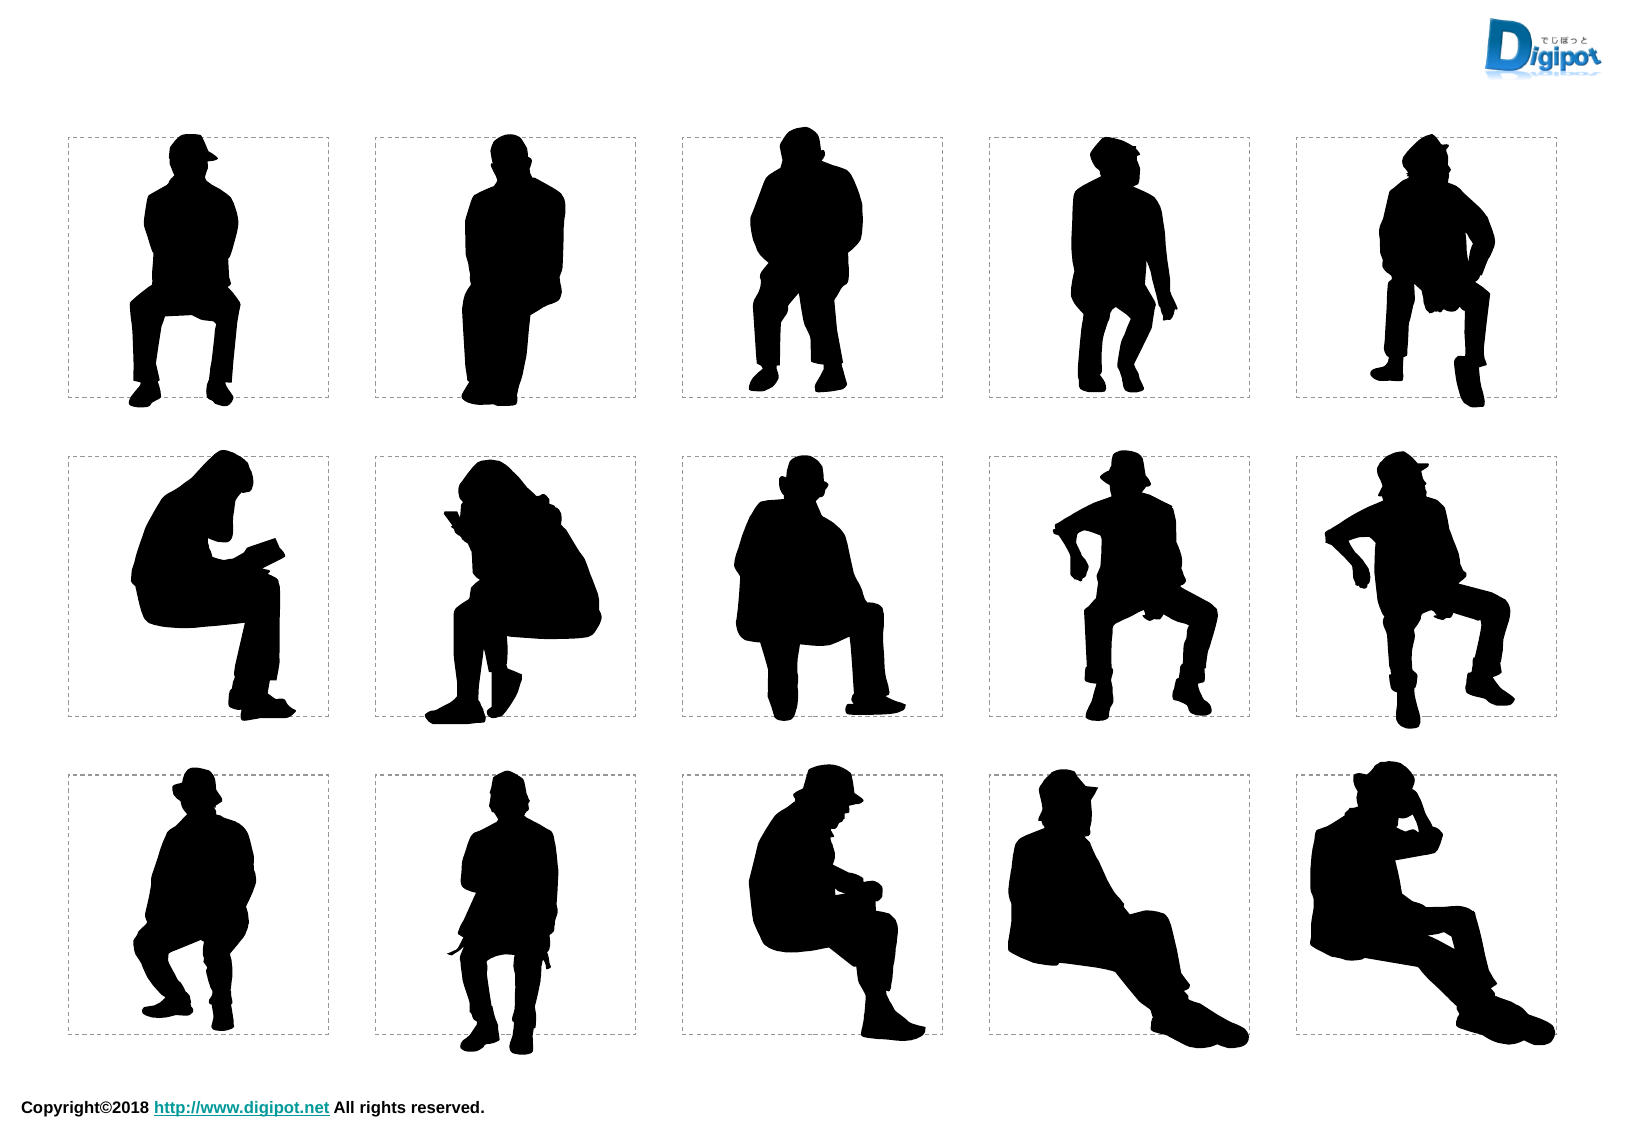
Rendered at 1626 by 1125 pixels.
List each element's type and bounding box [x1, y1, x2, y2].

picture [1485, 18, 1602, 82]
text_box [424, 459, 602, 725]
text_box [461, 134, 566, 406]
text_box [1310, 761, 1556, 1046]
text_box [446, 770, 559, 1055]
text_box [128, 134, 241, 408]
text_box [1324, 451, 1515, 729]
text_box [1370, 134, 1496, 408]
text_box [748, 764, 926, 1041]
text_box [748, 126, 863, 393]
text_box [1052, 450, 1218, 721]
text_box [734, 455, 906, 721]
text_box [130, 450, 297, 721]
text_box [1008, 769, 1249, 1049]
text_box [133, 767, 257, 1031]
text_box [1070, 136, 1178, 393]
